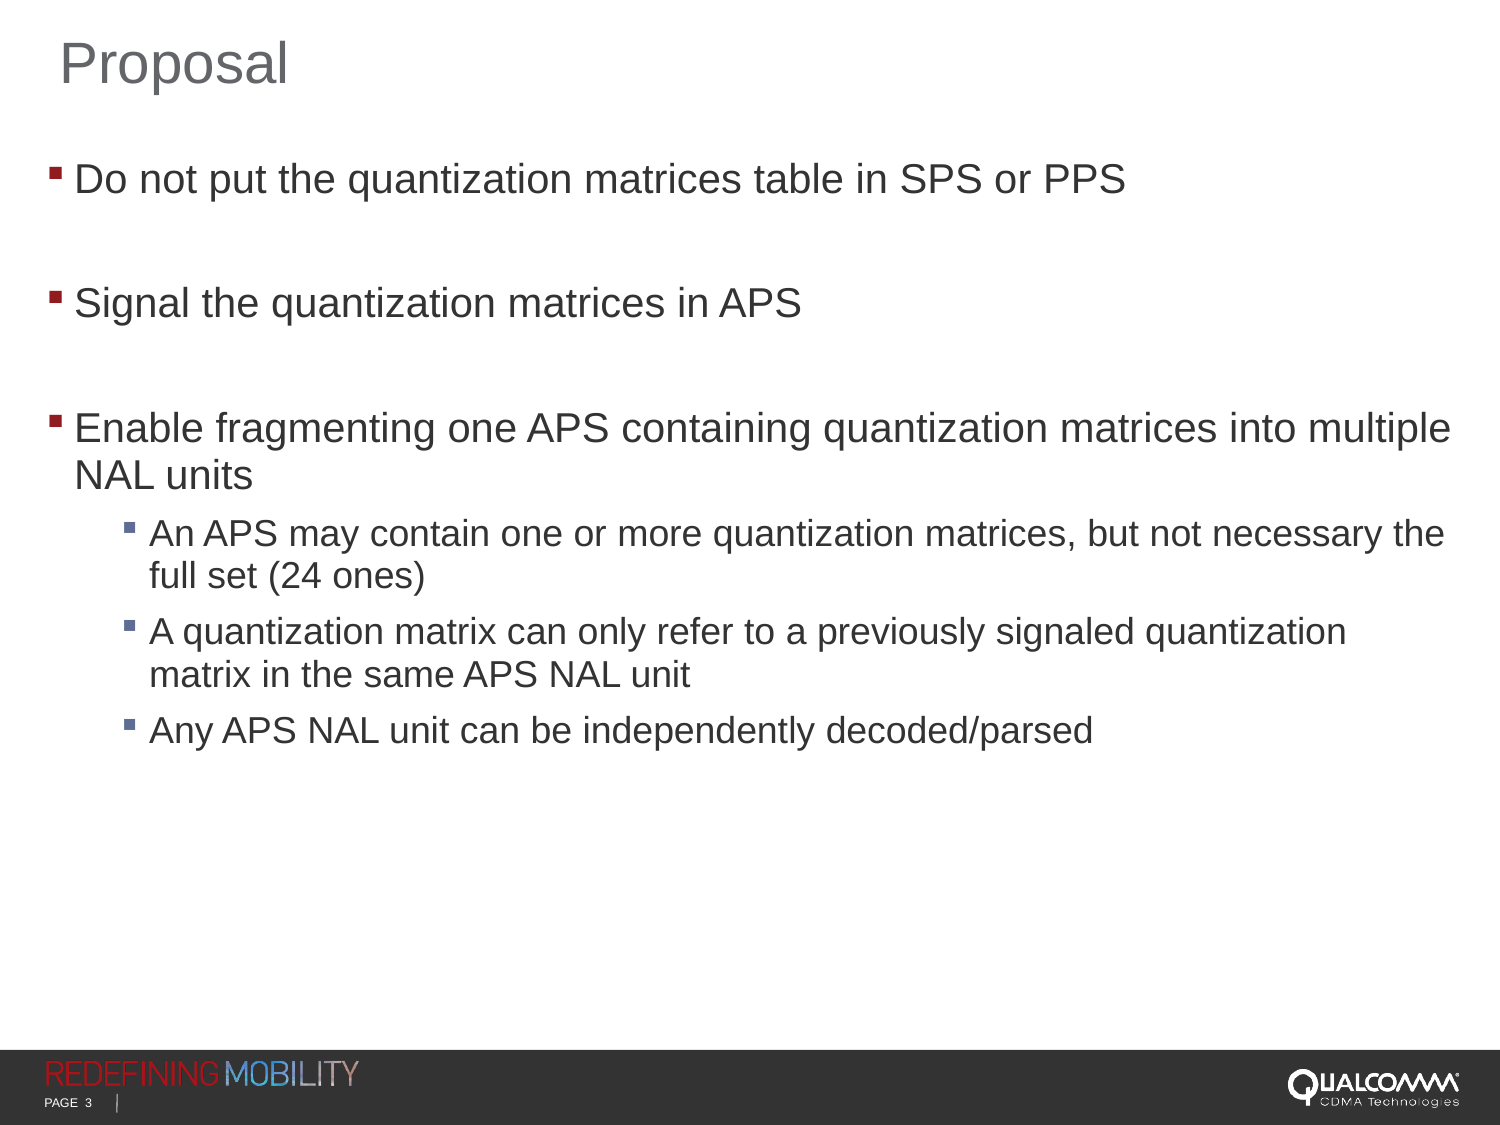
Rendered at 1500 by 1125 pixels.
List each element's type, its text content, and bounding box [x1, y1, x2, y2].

title Proposal [44, 20, 1483, 113]
picture [31, 1049, 369, 1098]
list Do not put the quantization matrices table in SPS or PPS Signal the quantization matrices in APS Enable fragmenting one APS containing quantization matrices into multiple NAL units An APS may contain one or more quantization matrices, but not necessary the full set (24 ones) A quantization matrix can only refer to a previously signaled quantization matrix in the same APS NAL unit Any APS NAL unit can be independently decoded/parsed [30, 148, 1469, 1021]
picture [1278, 1058, 1478, 1114]
